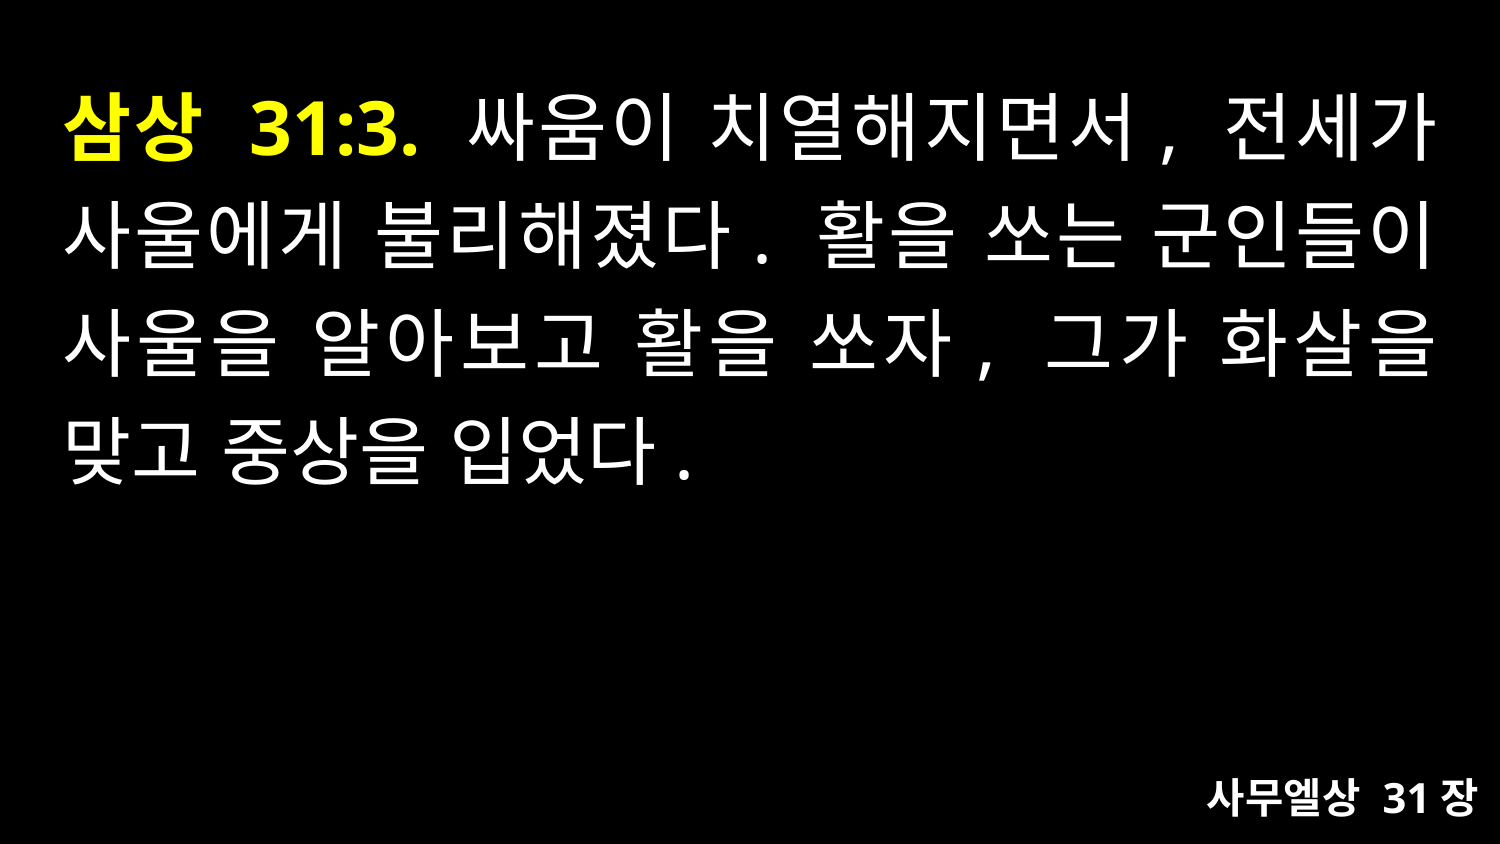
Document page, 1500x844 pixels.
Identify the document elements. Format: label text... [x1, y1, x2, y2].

subtitle 사무엘상 31장 [916, 770, 1500, 844]
title 삼상 31:3. 싸움이 치열해지면서, 전세가 사울에게 불리해졌다. 활을 쏘는 군인들이 사울을 알아보고 활을 쏘자, 그가 화살을 맞고 중상을 입었다. [0, 0, 1500, 844]
